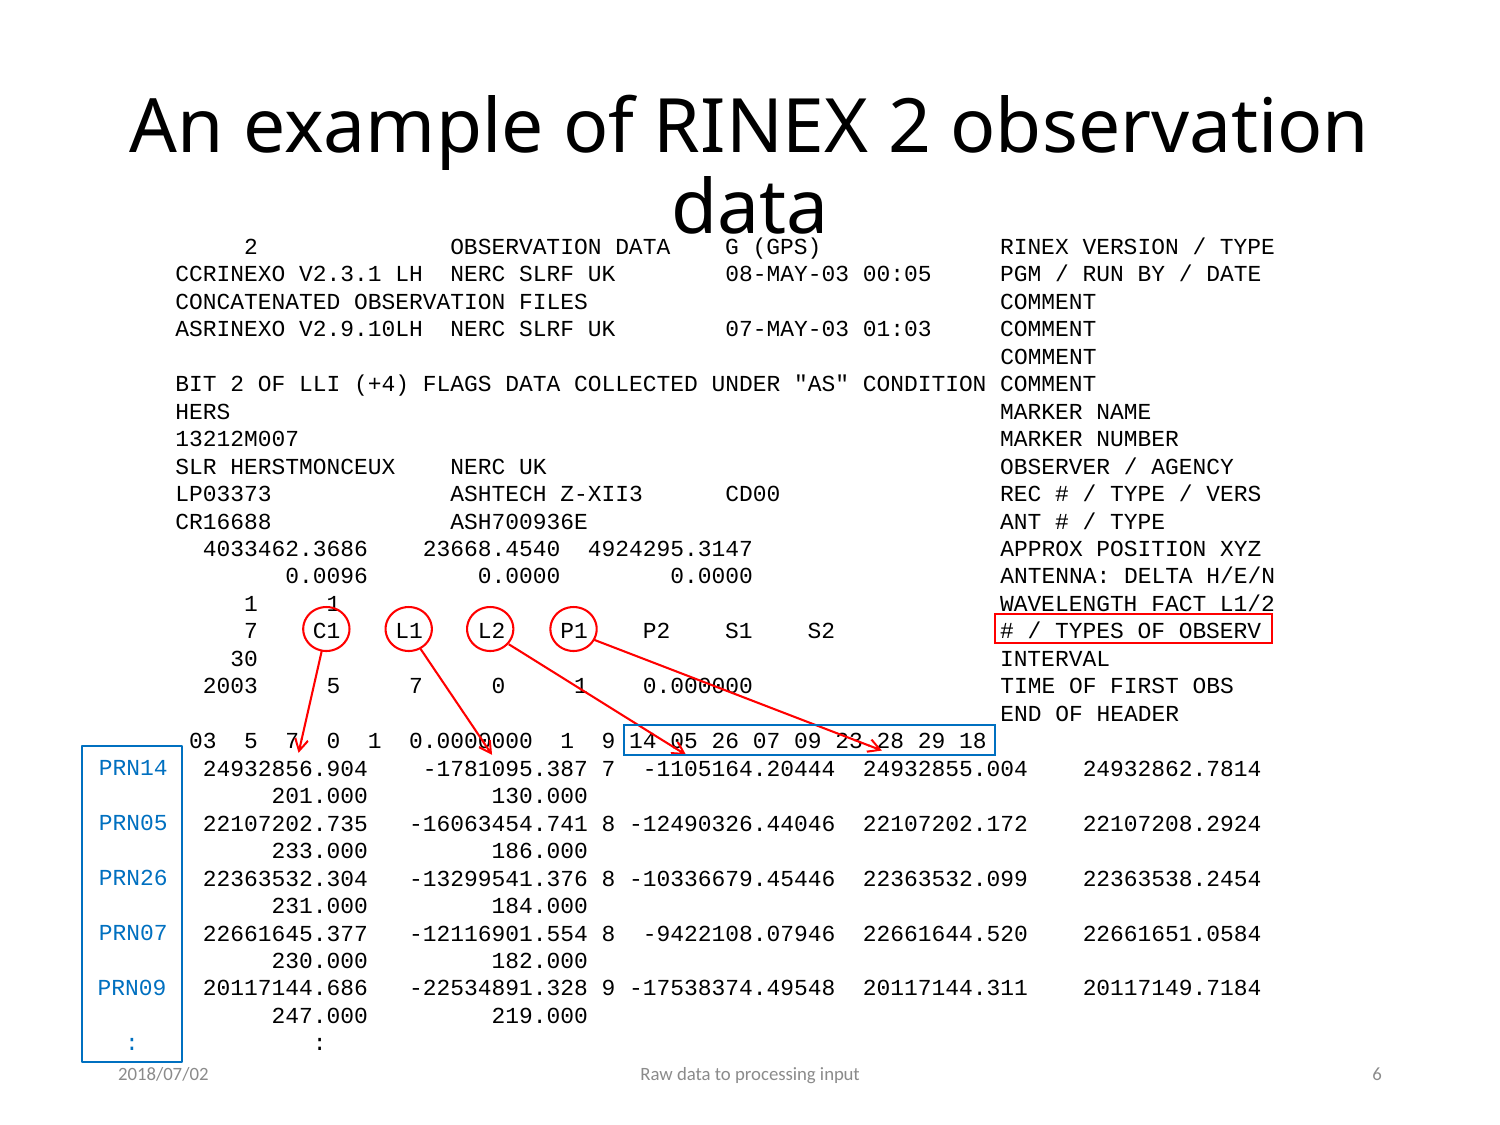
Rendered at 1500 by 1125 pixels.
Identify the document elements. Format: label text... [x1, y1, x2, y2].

title An example of RINEX 2 observation data [103, 59, 1397, 278]
footer Raw data to processing input [496, 1063, 1004, 1103]
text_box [385, 606, 467, 755]
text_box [467, 606, 686, 755]
text_box [994, 613, 1273, 644]
text_box PRN14 PRN05 PRN26 PRN07 PRN09 : [81, 745, 183, 1063]
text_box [298, 606, 350, 753]
slide_number 5 [1059, 1042, 1397, 1103]
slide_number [103, 1063, 441, 1103]
text_box [686, 724, 996, 755]
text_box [550, 606, 882, 751]
text_box 2 OBSERVATION DATA G (GPS) RINEX VERSION / TYPE CCRINEXO V2.3.1 LH NERC SLRF UK 08-MAY-03 00:05 PGM / RUN BY / DATE CONCATENATED OBSERVATION FILES COMMENT ASRINEXO V2.9.10LH NERC SLRF UK 07-MAY-03 01:03 COMMENT COMMENT BIT 2 OF LLI (+4) FLAGS DATA COLLECTED UNDER "AS" CONDITION COMMENT HERS MARKER NAME 13212M007 MARKER NUMBER SLR HERSTMONCEUX NERC UK OBSERVER / AGENCY LP03373 ASHTECH Z-XII3 CD00 REC # / TYPE / VERS CR16688 ASH700936E ANT # / TYPE 4033462.3686 23668.4540 4924295.3147 APPROX POSITION XYZ 0.0096 0.0000 0.0000 ANTENNA: DELTA H/E/N 1 1 WAVELENGTH FACT L1/2 7 C1 L1 L2 P1 P2 S1 S2 # / TYPES OF OBSERV 30 INTERVAL 2003 5 7 0 1 0.000000 TIME OF FIRST OBS END OF HEADER 03 5 7 0 1 0.0000000 1 9 14 05 26 07 09 23 28 29 18 24932856.904 -1781095.387 7 -1105164.20444 24932855.004 24932862.7814 201.000 130.000 22107202.735 -16063454.741 8 -12490326.44046 22107202.172 22107208.2924 233.000 186.000 22363532.304 -13299541.376 8 -10336679.45446 22363532.099 22363538.2454 231.000 184.000 22661645.377 -12116901.554 8 -9422108.07946 22661644.520 22661651.0584 230.000 182.000 20117144.686 -22534891.328 9 -17538374.49548 20117144.311 20117149.7184 247.000 219.000 : [160, 224, 1342, 1063]
